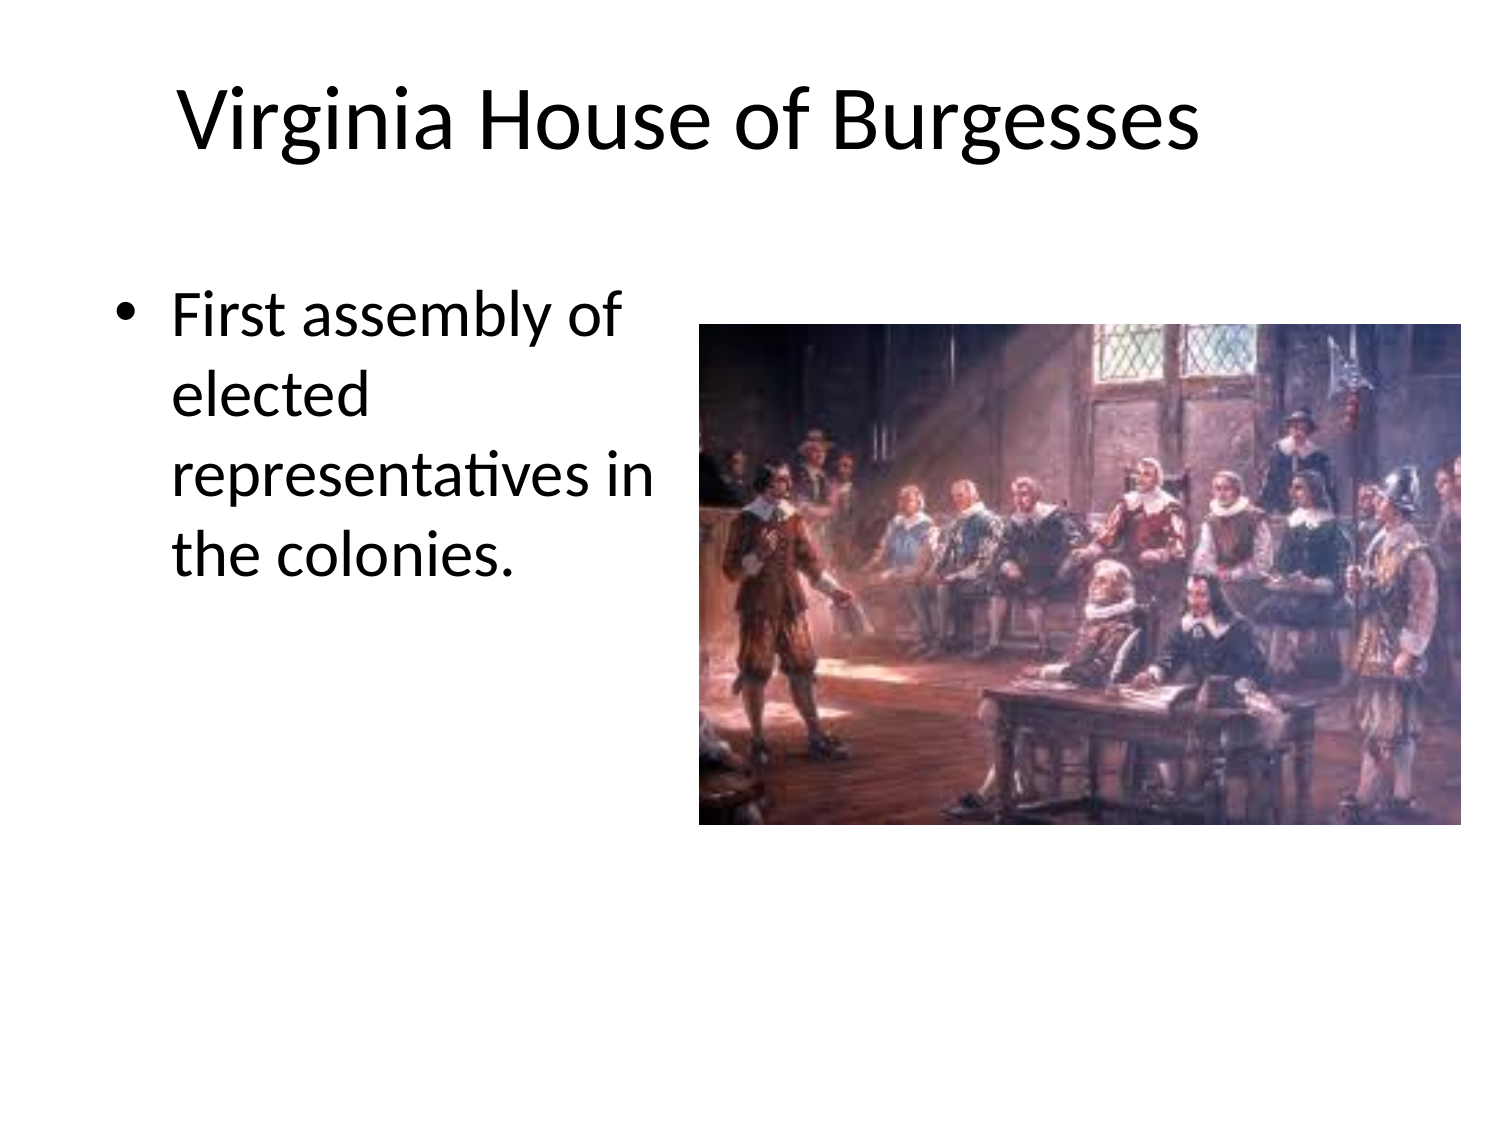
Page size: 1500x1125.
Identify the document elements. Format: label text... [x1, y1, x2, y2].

title Virginia House of Burgesses [32, 37, 1347, 188]
list First assembly of elected representatives in the colonies. [99, 262, 738, 988]
picture [699, 324, 1462, 826]
